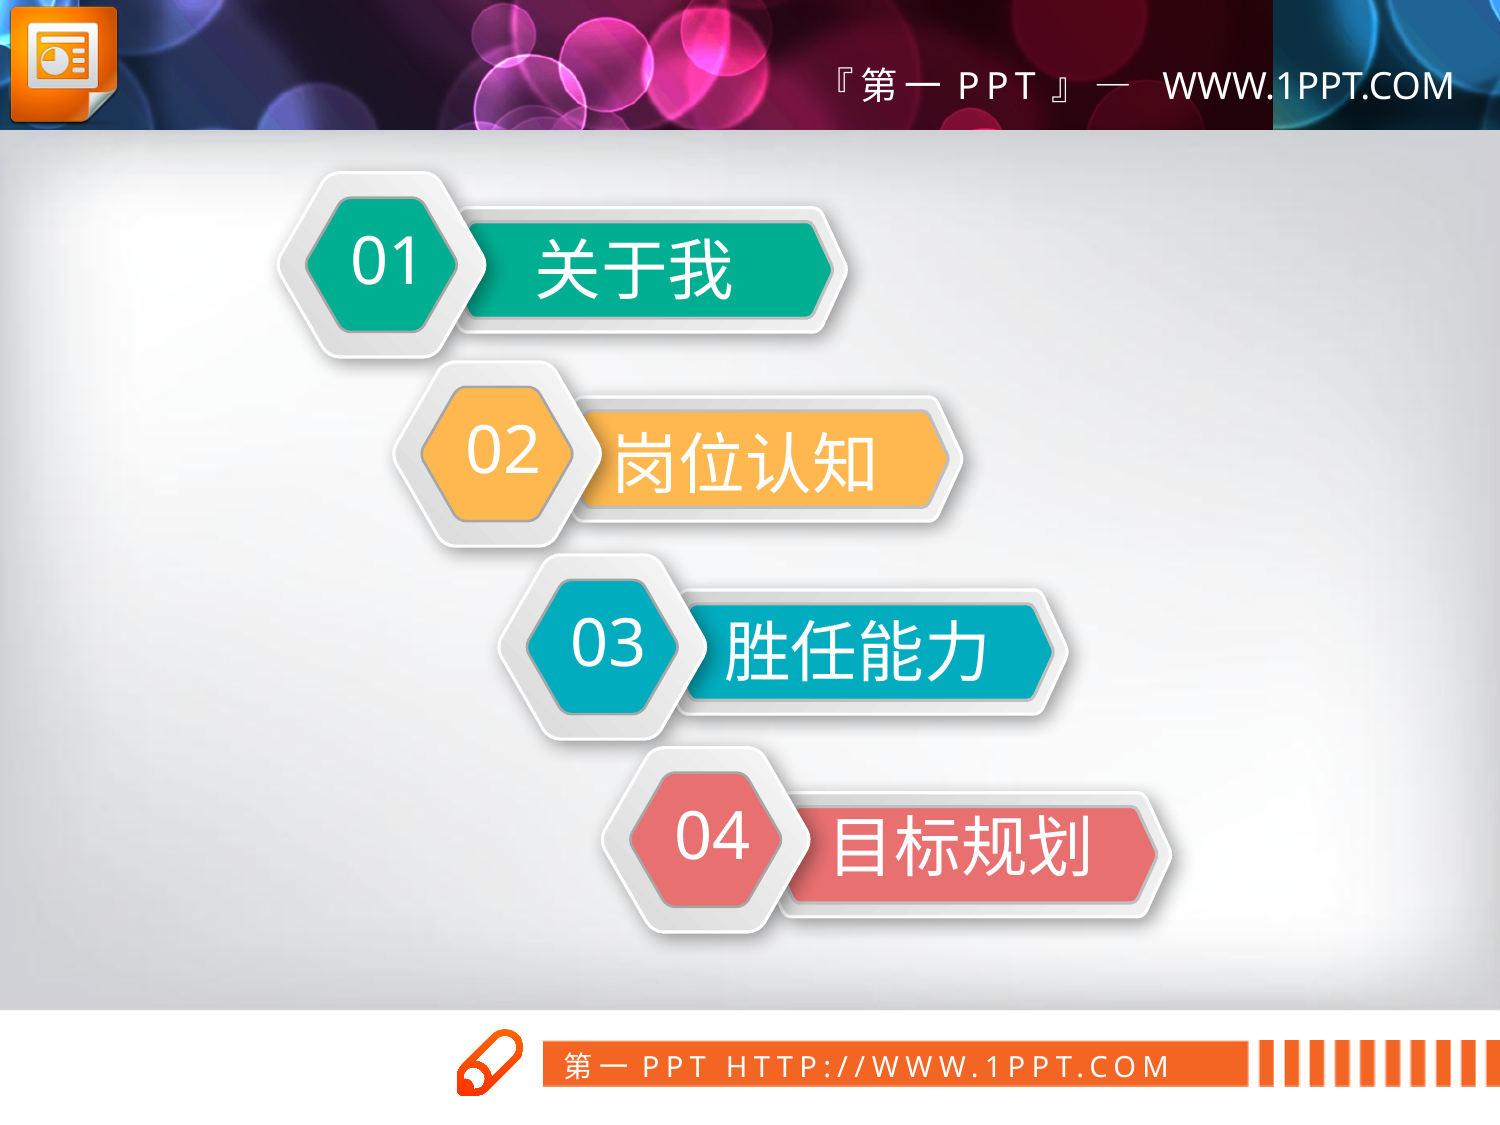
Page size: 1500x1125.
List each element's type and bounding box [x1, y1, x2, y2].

picture [543, 1040, 1500, 1087]
text_box [392, 361, 602, 547]
text_box [601, 747, 810, 933]
picture [0, 0, 1500, 1012]
text_box [277, 172, 486, 358]
text_box [607, 396, 963, 522]
text_box [491, 207, 847, 333]
text_box [814, 792, 1171, 918]
text_box [710, 589, 1068, 715]
text_box [497, 554, 707, 740]
